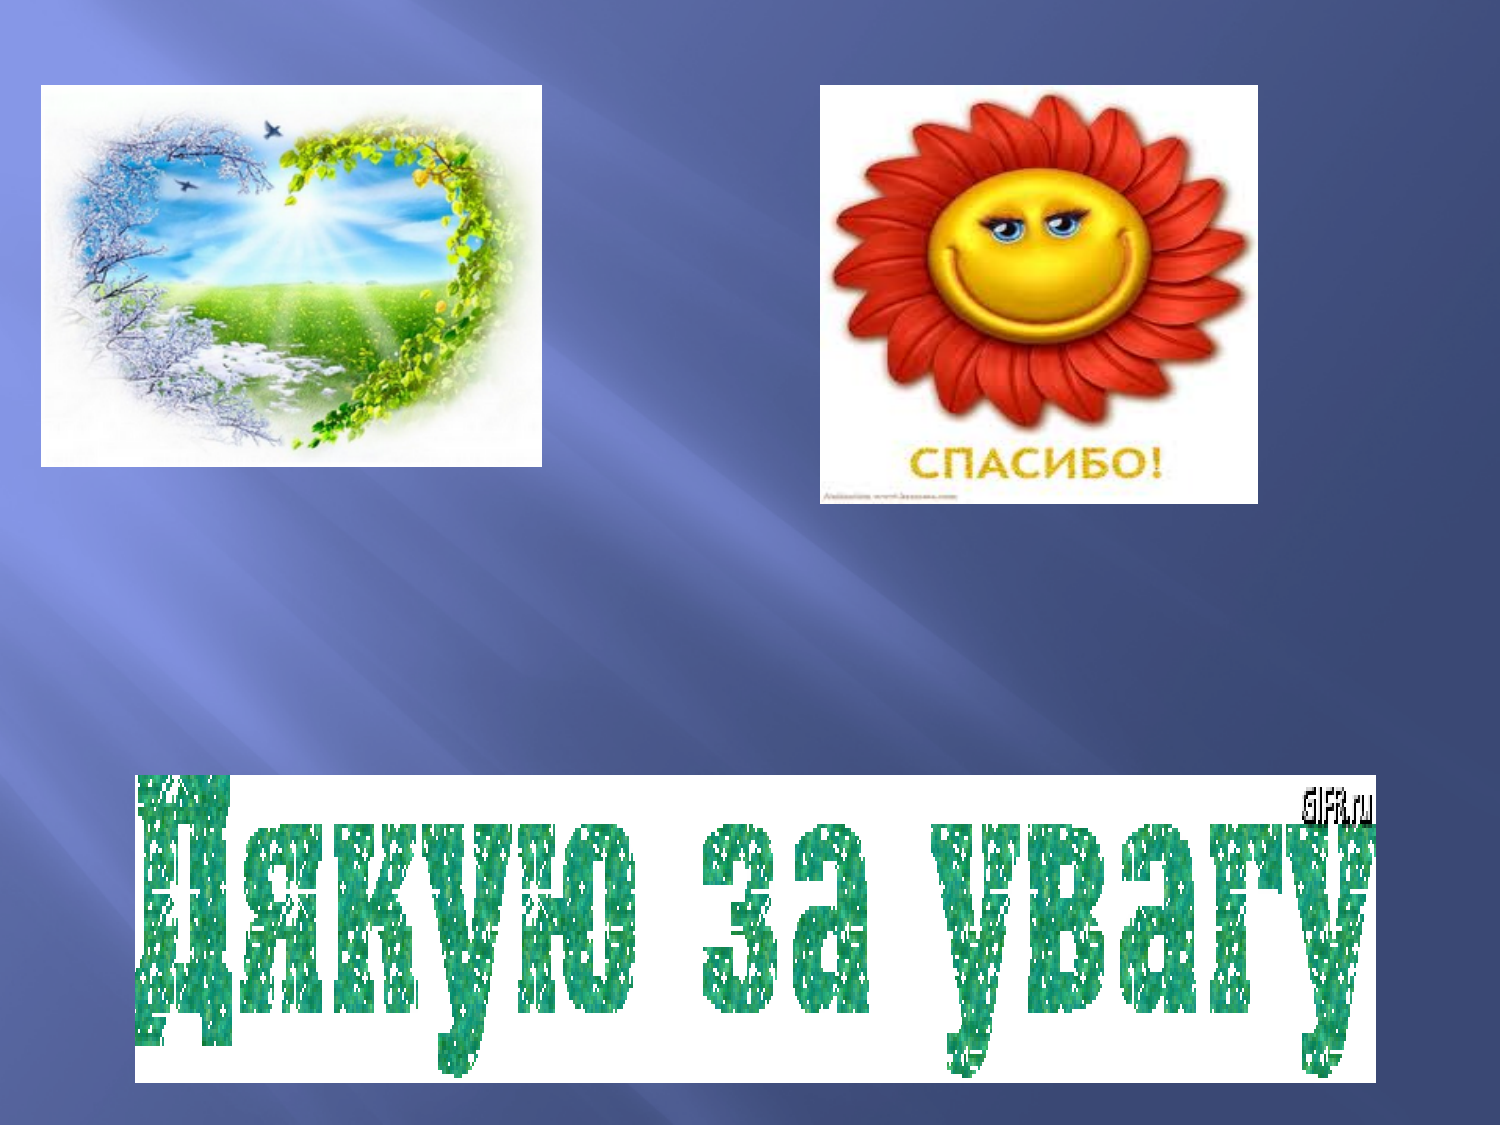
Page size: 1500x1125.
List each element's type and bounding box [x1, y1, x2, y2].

title [537, 45, 1425, 917]
list [135, 774, 1377, 1083]
picture [41, 85, 542, 467]
picture [820, 85, 1259, 504]
